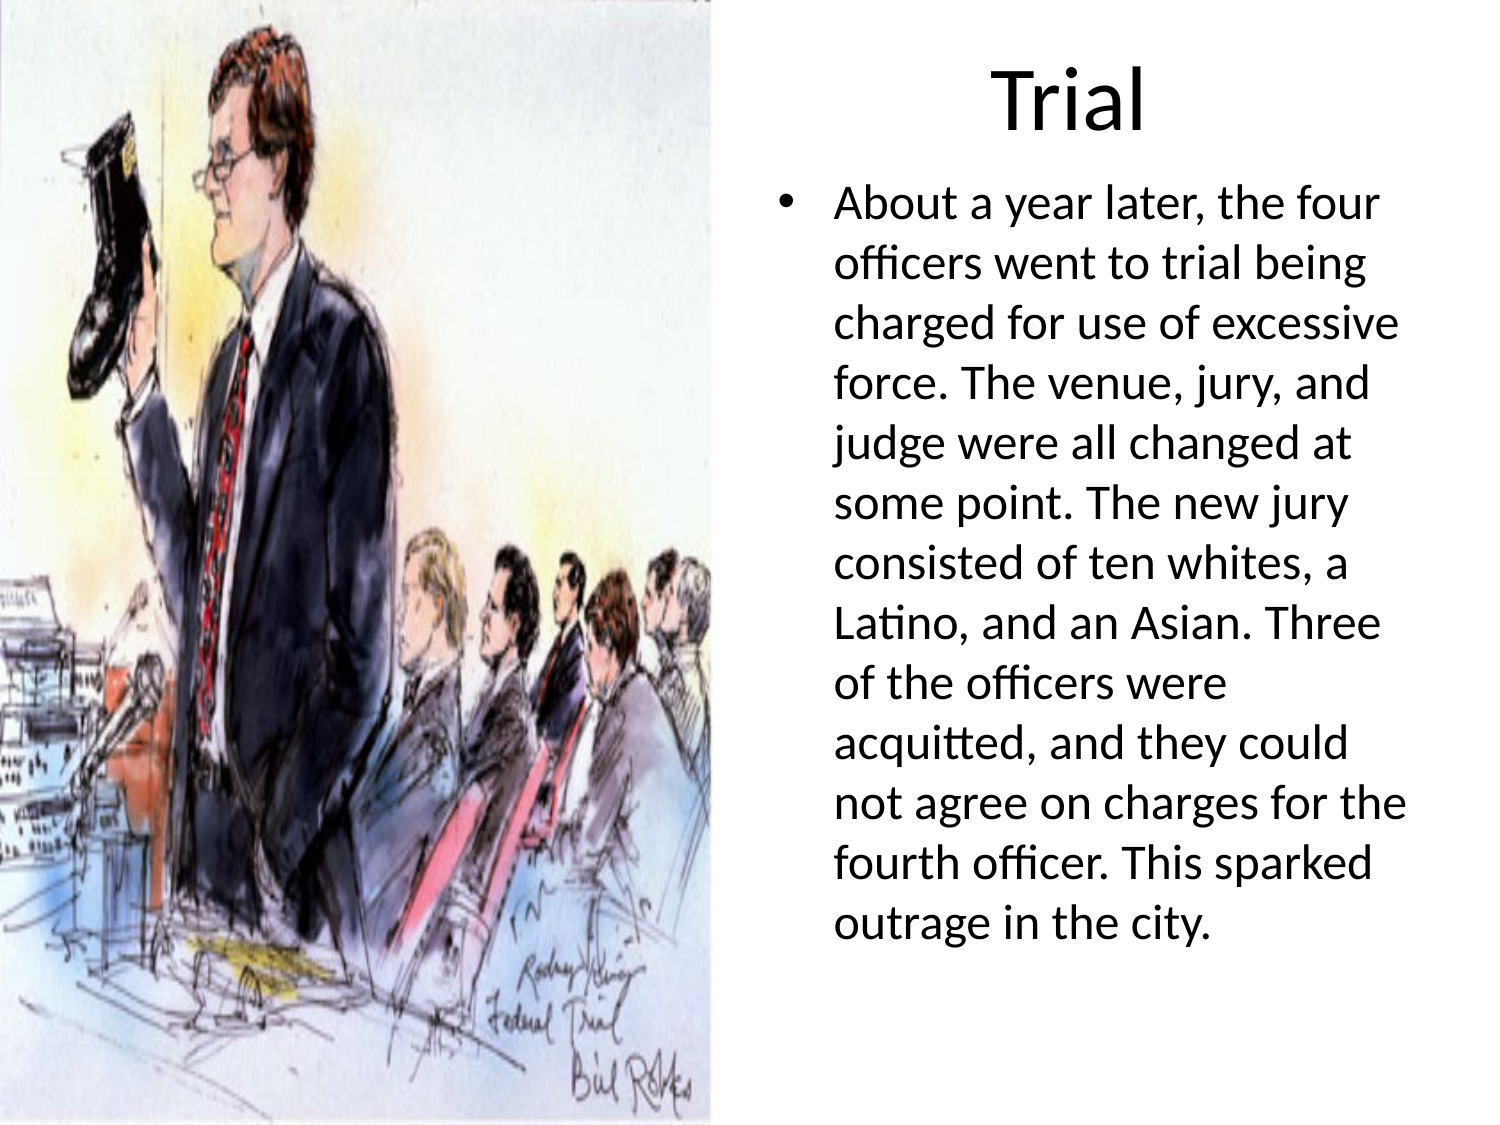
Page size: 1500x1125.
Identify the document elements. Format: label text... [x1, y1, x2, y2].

picture [0, 0, 713, 1125]
list About a year later, the four officers went to trial being charged for use of excessive force. The venue, jury, and judge were all changed at some point. The new jury consisted of ten whites, a Latino, and an Asian. Three of the officers were acquitted, and they could not agree on charges for the fourth officer. This sparked outrage in the city. [762, 162, 1425, 988]
title Trial [825, 0, 1313, 162]
